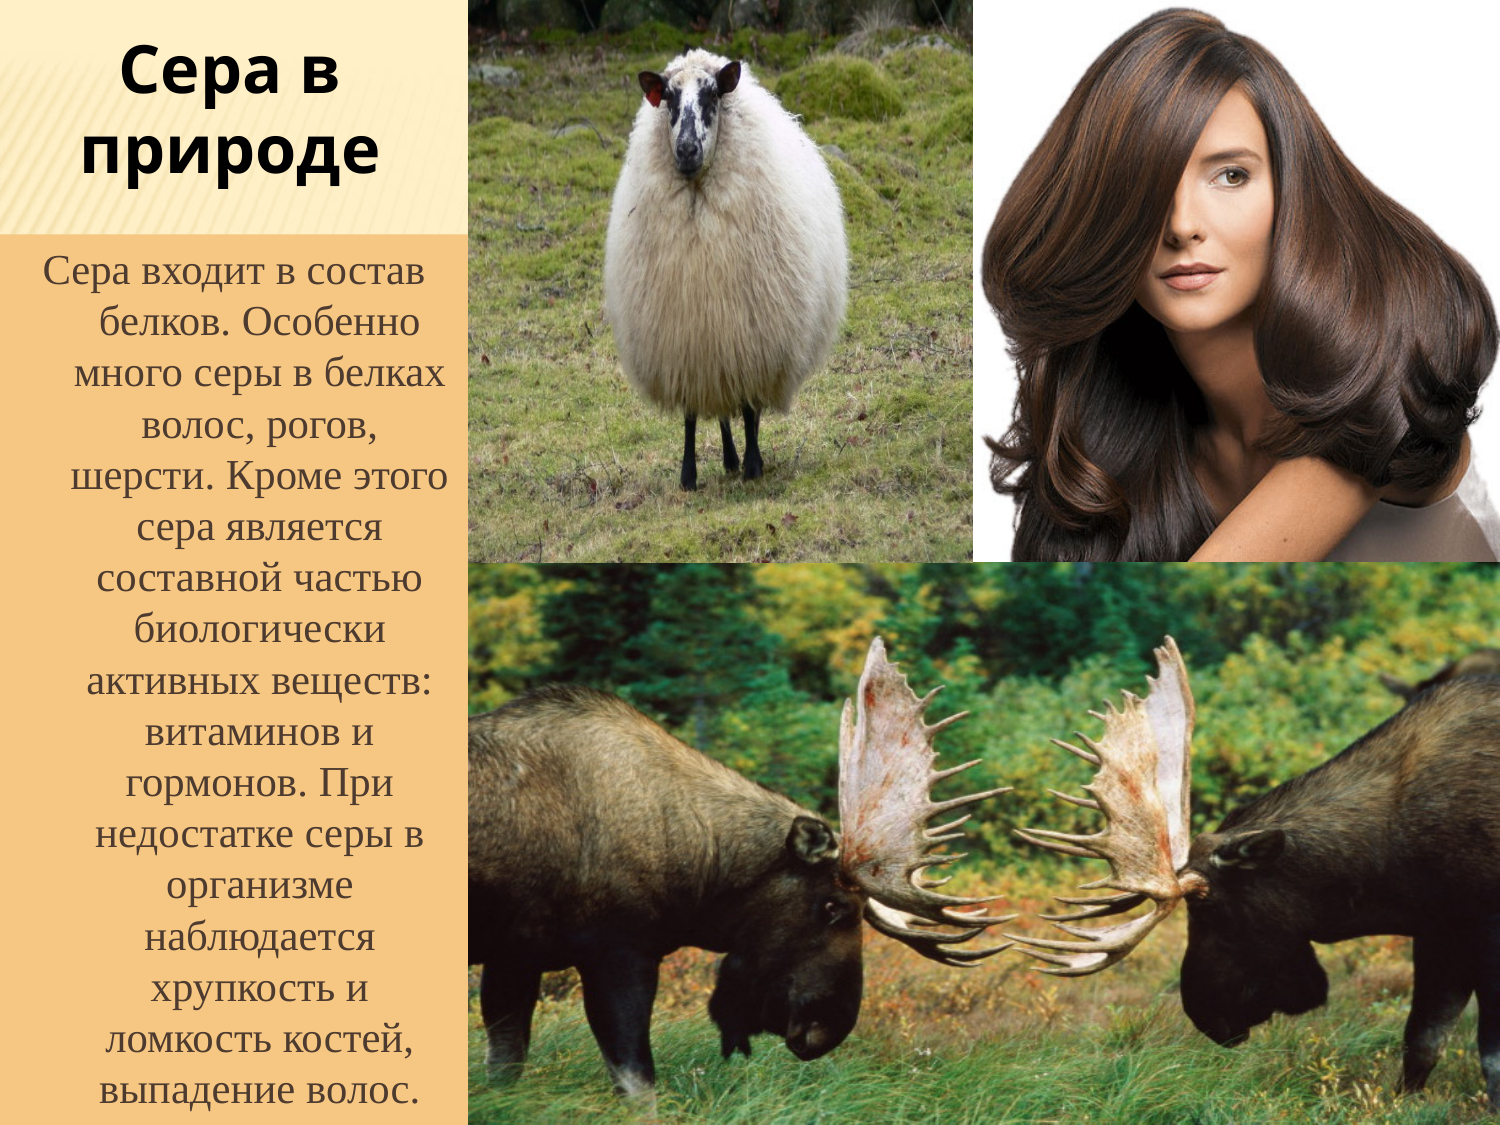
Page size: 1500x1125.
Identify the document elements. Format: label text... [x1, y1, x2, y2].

text_box Сера в природе [53, 19, 408, 194]
list Сера входит в состав белков. Особенно много серы в белках волос, рогов, шерсти. Кроме этого сера является составной частью биологически активных веществ: витаминов и гормонов. При недостатке серы в организме наблюдается хрупкость и ломкость костей, выпадение волос. [0, 234, 458, 1125]
picture [468, 0, 1500, 1125]
